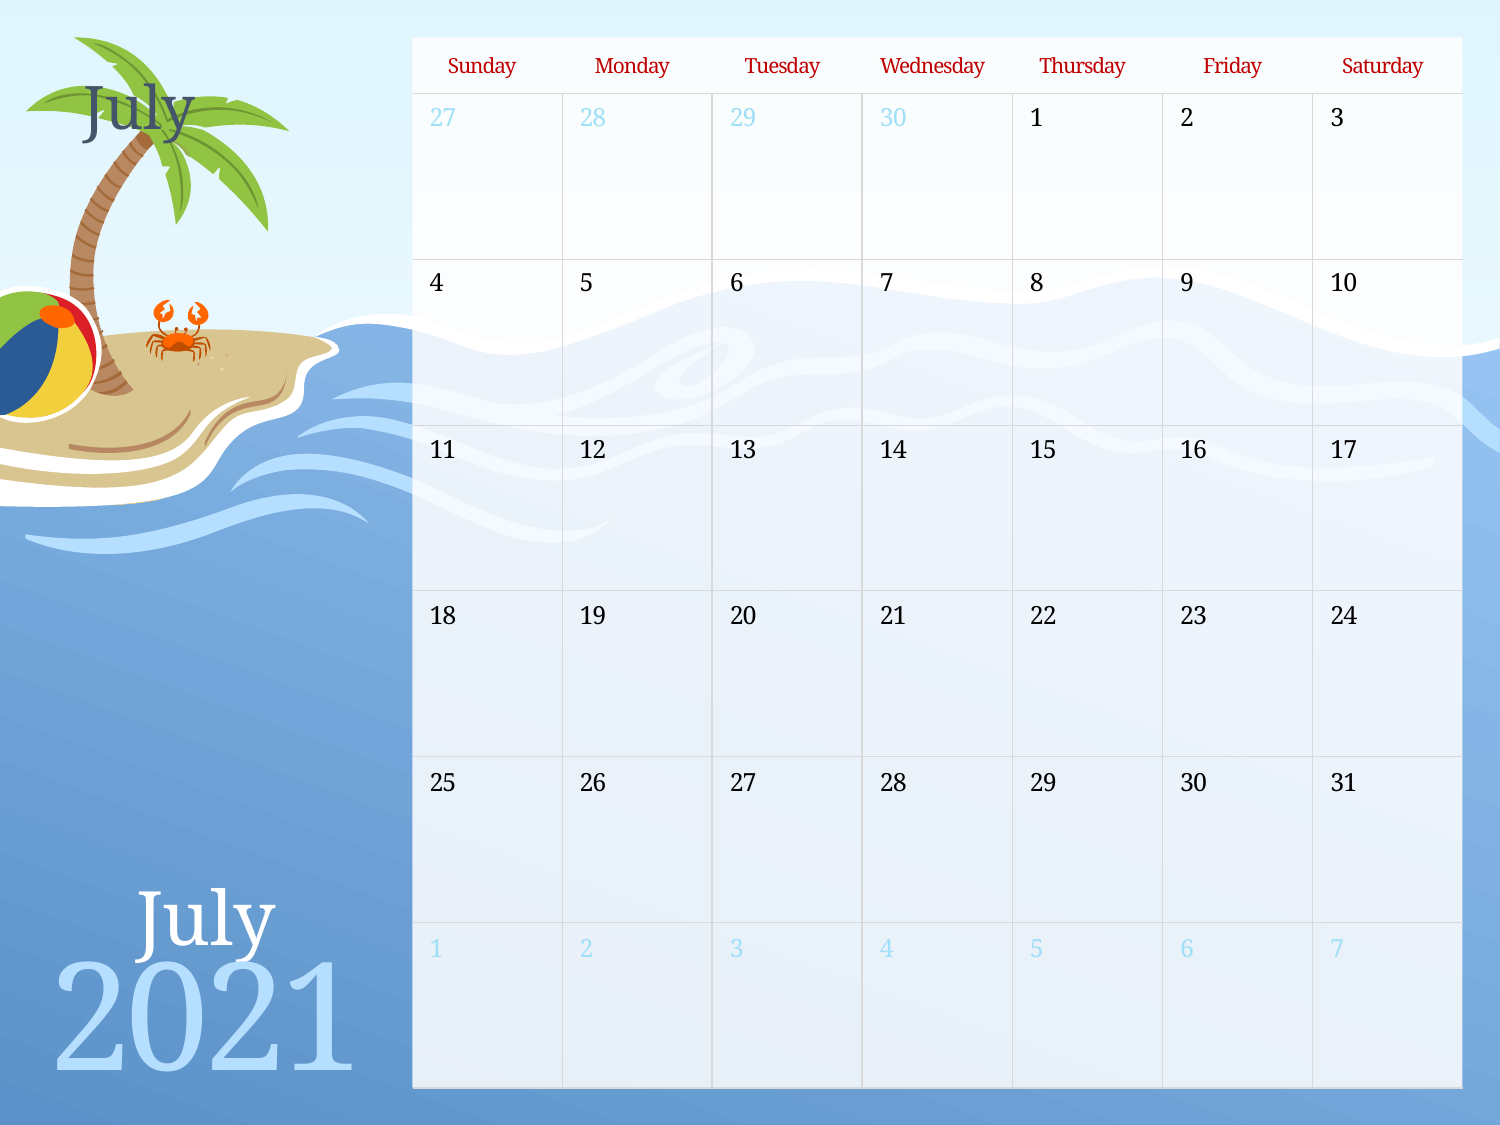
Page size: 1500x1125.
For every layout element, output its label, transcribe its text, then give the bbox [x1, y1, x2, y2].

title July [68, 70, 1450, 150]
